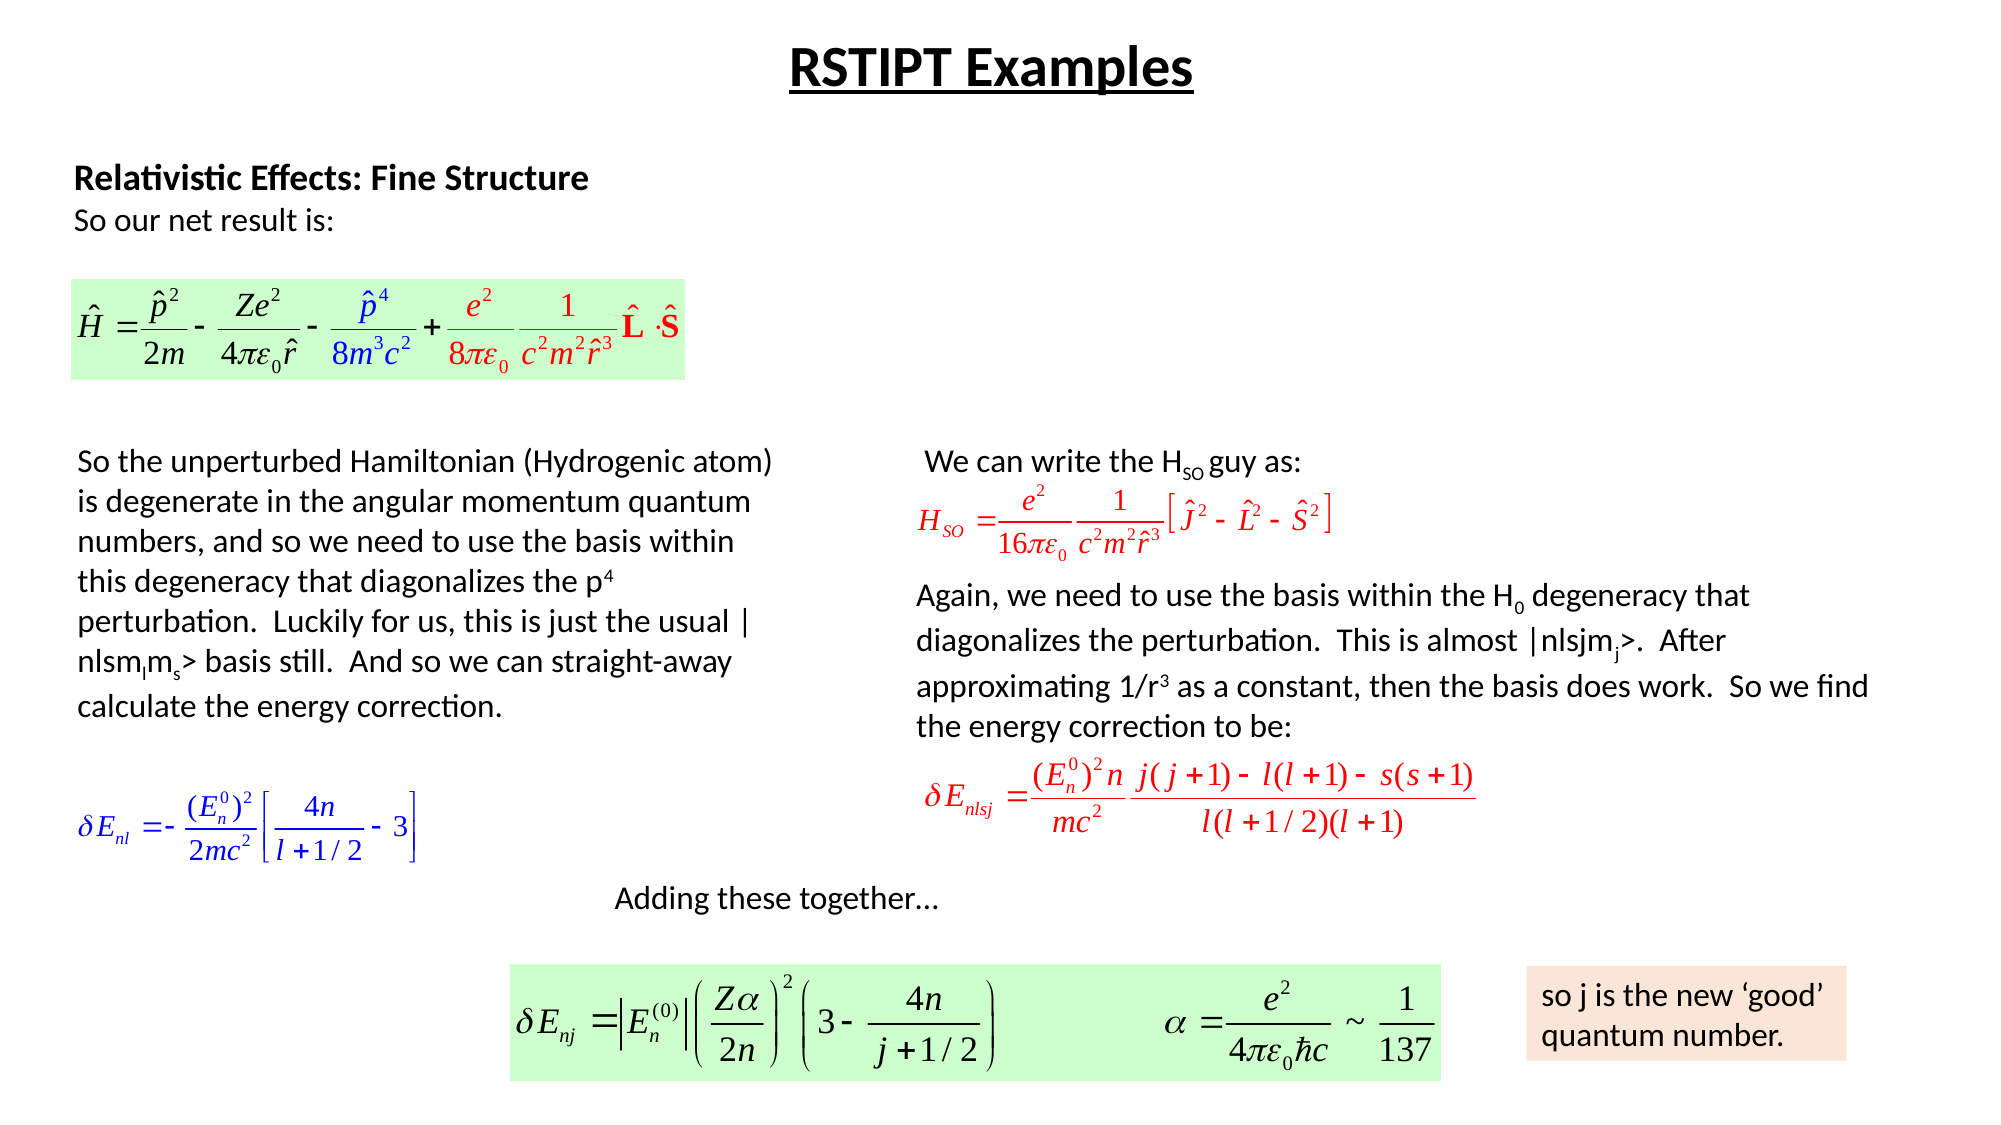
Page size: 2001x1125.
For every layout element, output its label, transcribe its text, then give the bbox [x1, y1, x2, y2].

text_box Adding these together… [599, 869, 979, 924]
text_box so j is the new ‘good’ quantum number. [1526, 965, 1847, 1061]
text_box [912, 476, 1339, 569]
text_box RSTIPT Examples [774, 20, 1286, 105]
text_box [71, 278, 685, 381]
text_box So the unperturbed Hamiltonian (Hydrogenic atom) is degenerate in the angular momentum quantum numbers, and so we need to use the basis within this degeneracy that diagonalizes the p4 perturbation. Luckily for us, this is just the usual |nlsmlms> basis still. And so we can straight-away calculate the energy correction. [62, 432, 797, 732]
text_box We can write the HSO guy as: [909, 431, 1318, 492]
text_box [919, 749, 1483, 848]
text_box Relativistic Effects: Fine Structure So our net result is: [59, 146, 685, 246]
text_box Again, we need to use the basis within the H0 degeneracy that diagonalizes the perturbation. This is almost |nlsjmj>. After approximating 1/r3 as a constant, then the basis does work. So we find the energy correction to be: [901, 565, 1920, 751]
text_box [73, 783, 427, 870]
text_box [510, 964, 1442, 1082]
